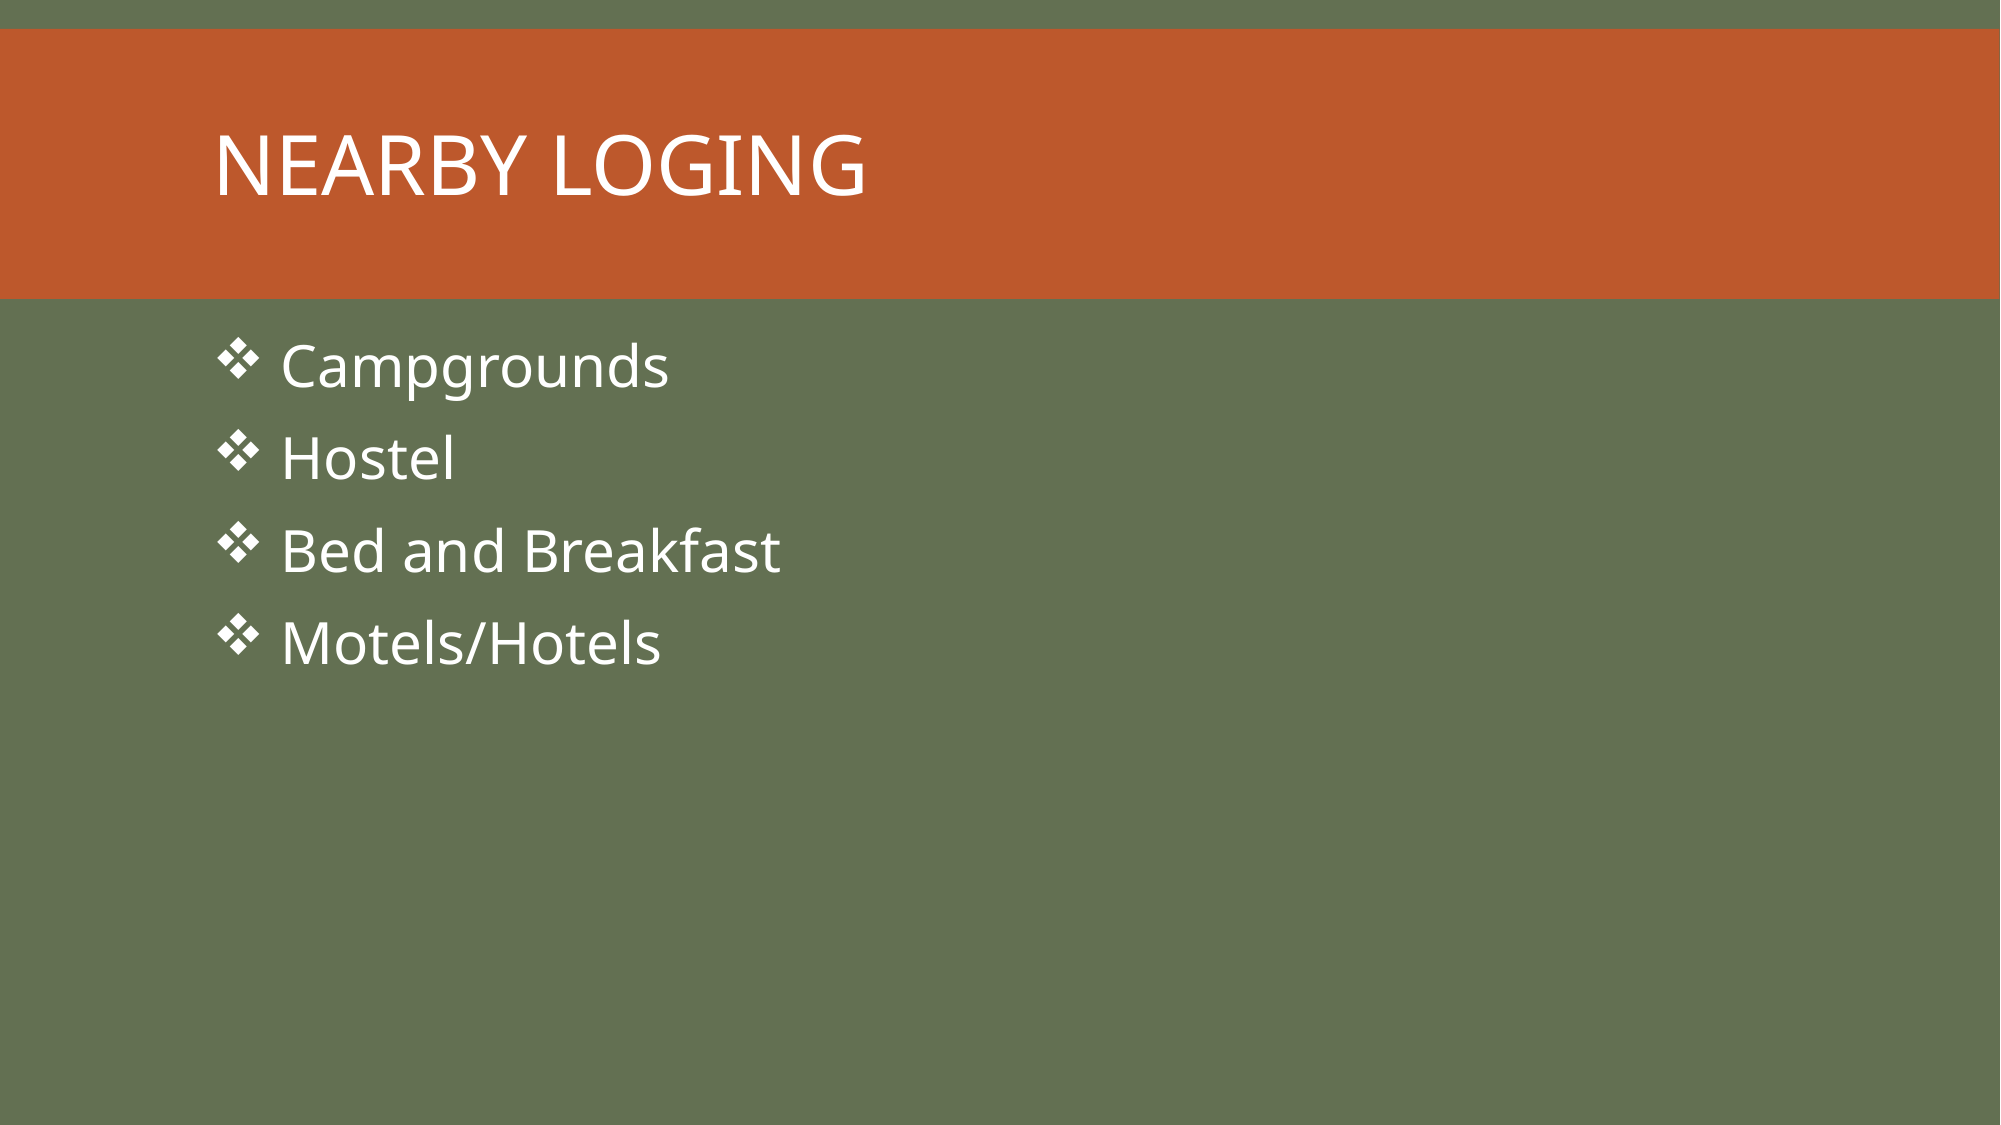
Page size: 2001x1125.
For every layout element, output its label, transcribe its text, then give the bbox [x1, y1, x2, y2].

list Campgrounds Hostel Bed and Breakfast Motels/Hotels [197, 329, 1803, 1020]
title Nearby Loging [197, 46, 1803, 295]
